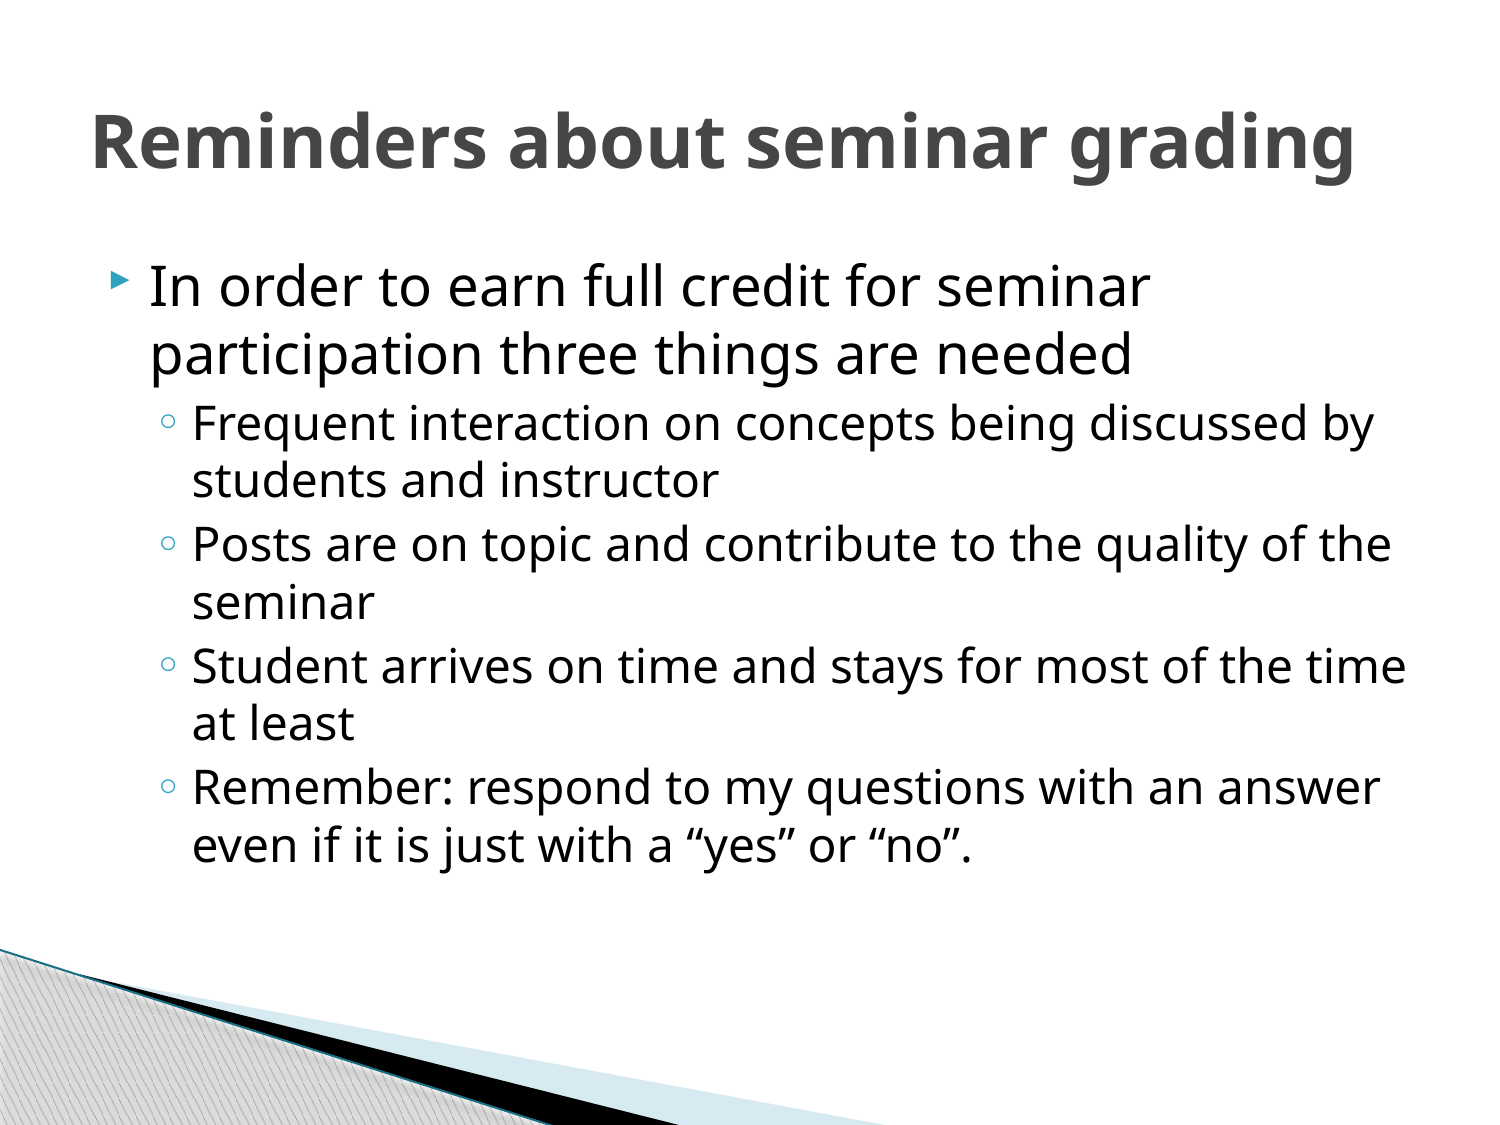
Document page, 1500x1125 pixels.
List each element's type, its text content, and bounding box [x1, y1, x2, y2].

list In order to earn full credit for seminar participation three things are needed Frequent interaction on concepts being discussed by students and instructor Posts are on topic and contribute to the quality of the seminar Student arrives on time and stays for most of the time at least Remember: respond to my questions with an answer even if it is just with a “yes” or “no”. [75, 243, 1425, 986]
title Reminders about seminar grading [75, 45, 1425, 233]
